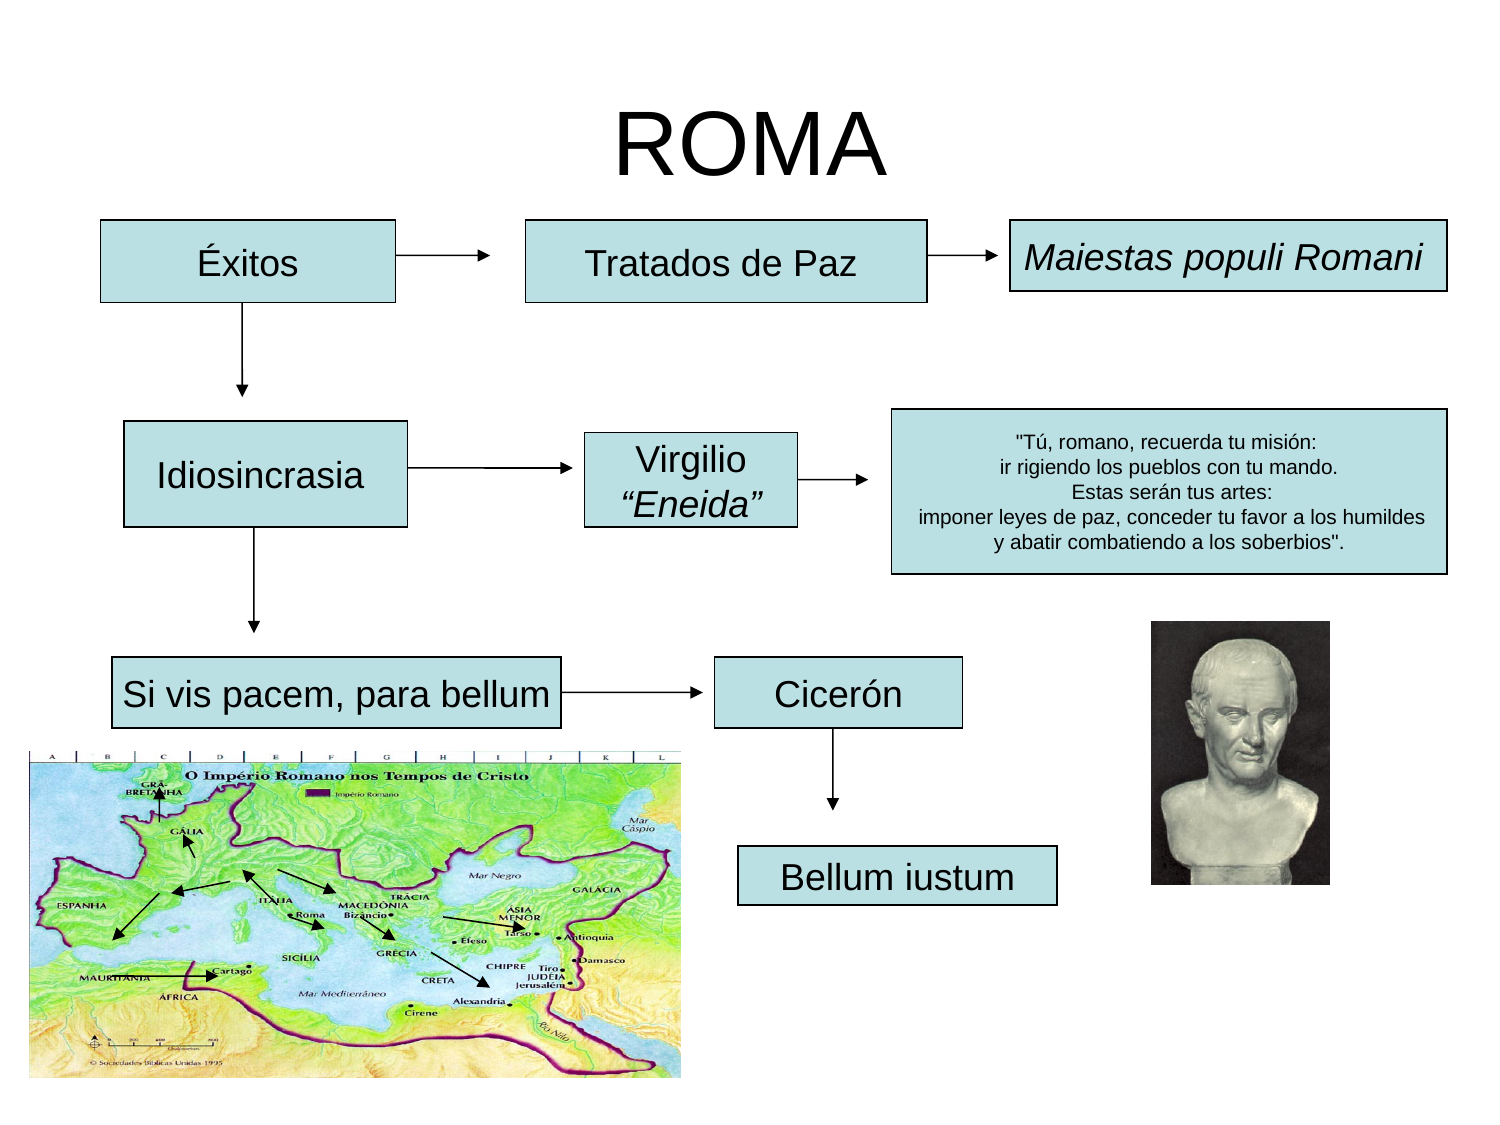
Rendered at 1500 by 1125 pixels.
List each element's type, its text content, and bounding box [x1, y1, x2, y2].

text_box [797, 473, 869, 486]
text_box [826, 727, 840, 811]
text_box Si vis pacem, para bellum [112, 656, 561, 729]
text_box [236, 302, 249, 398]
picture [29, 751, 681, 1079]
text_box [247, 527, 261, 634]
text_box Éxitos [100, 219, 396, 303]
text_box Bellum iustum [738, 846, 1058, 906]
text_box Idiosincrasia [123, 420, 408, 528]
text_box [395, 249, 491, 262]
text_box [560, 686, 703, 699]
text_box "Tú, romano, recuerda tu misión: ir rigiendo los pueblos con tu mando. Estas serán tus artes: imponer leyes de paz, conceder tu favor a los humildes y abatir combatiendo a los soberbios". [891, 408, 1447, 575]
text_box [927, 249, 999, 262]
text_box Maiestas populi Romani [1009, 220, 1448, 291]
text_box Virgilio “Eneida” [584, 432, 798, 528]
picture [1151, 621, 1331, 886]
text_box Cicerón [714, 657, 963, 728]
text_box Tratados de Paz [525, 219, 927, 303]
text_box [407, 461, 573, 475]
title ROMA [74, 44, 1426, 233]
